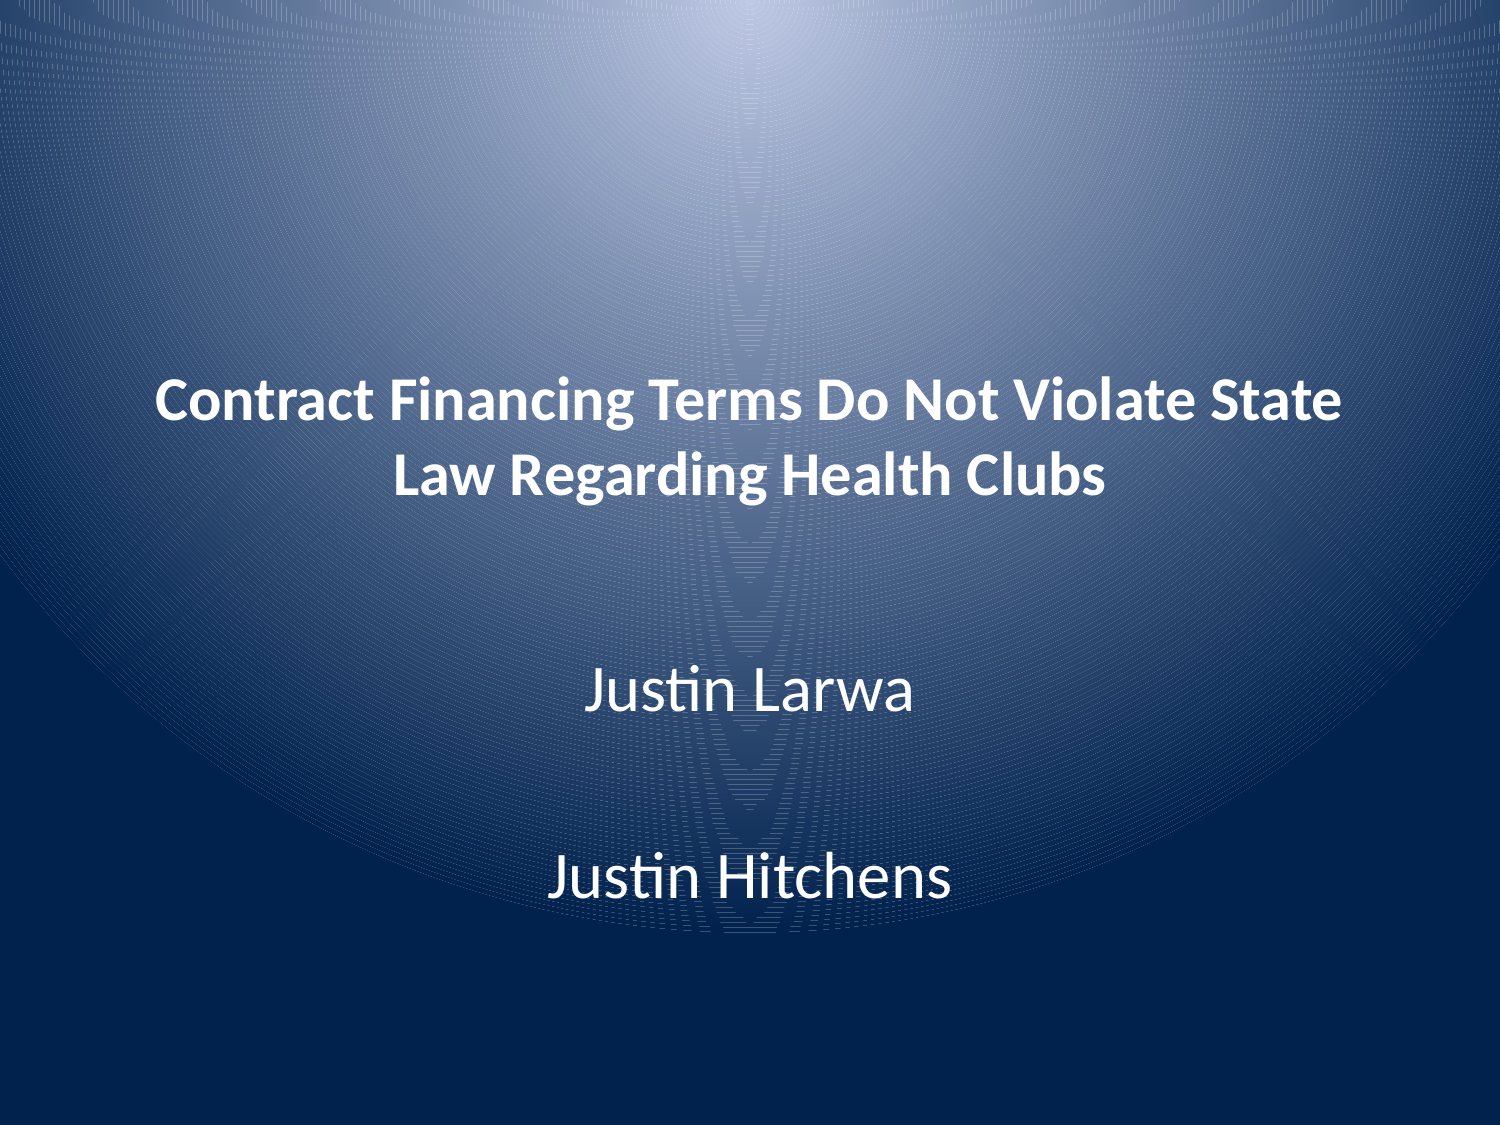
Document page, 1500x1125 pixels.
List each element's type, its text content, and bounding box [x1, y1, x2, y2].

subtitle Justin Larwa Justin Hitchens [225, 637, 1275, 925]
title Contract Financing Terms Do Not Violate State Law Regarding Health Clubs [112, 349, 1388, 591]
